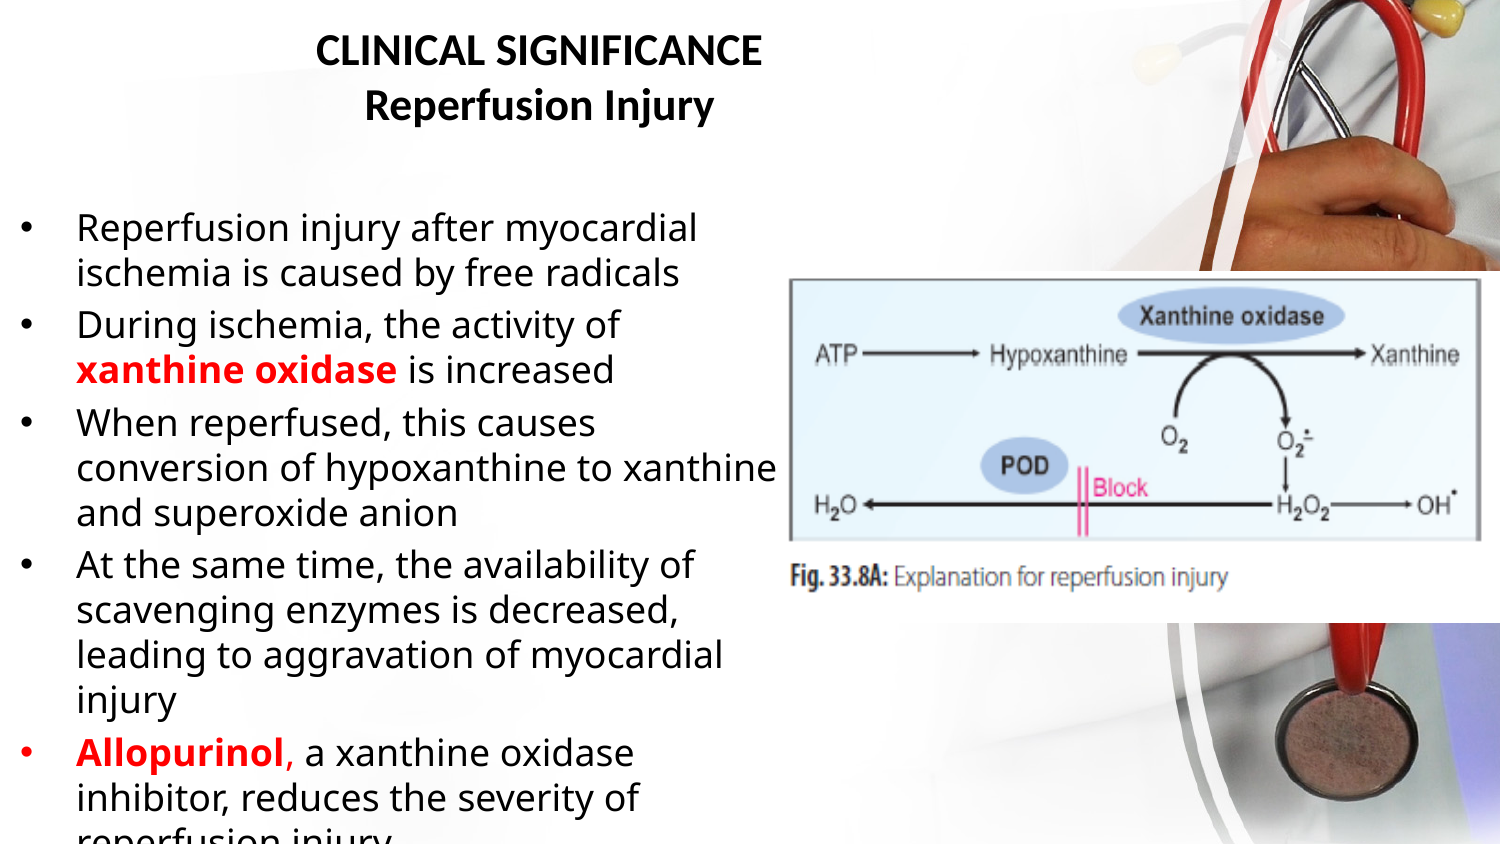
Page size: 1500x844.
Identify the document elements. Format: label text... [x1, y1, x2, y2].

picture [0, 0, 1500, 844]
title CLINICAL SIGNIFICANCE Reperfusion Injury [0, 12, 1080, 138]
list Reperfusion injury after myocardial ischemia is caused by free radicals During ischemia, the activity of xanthine oxidase is increased When reperfused, this causes conversion of hypoxanthine to xanthine and superoxide anion At the same time, the availability of scavenging enzymes is decreased, leading to aggravation of myocardial injury Allopurinol, a xanthine oxidase inhibitor, reduces the severity of reperfusion injury [5, 196, 801, 844]
